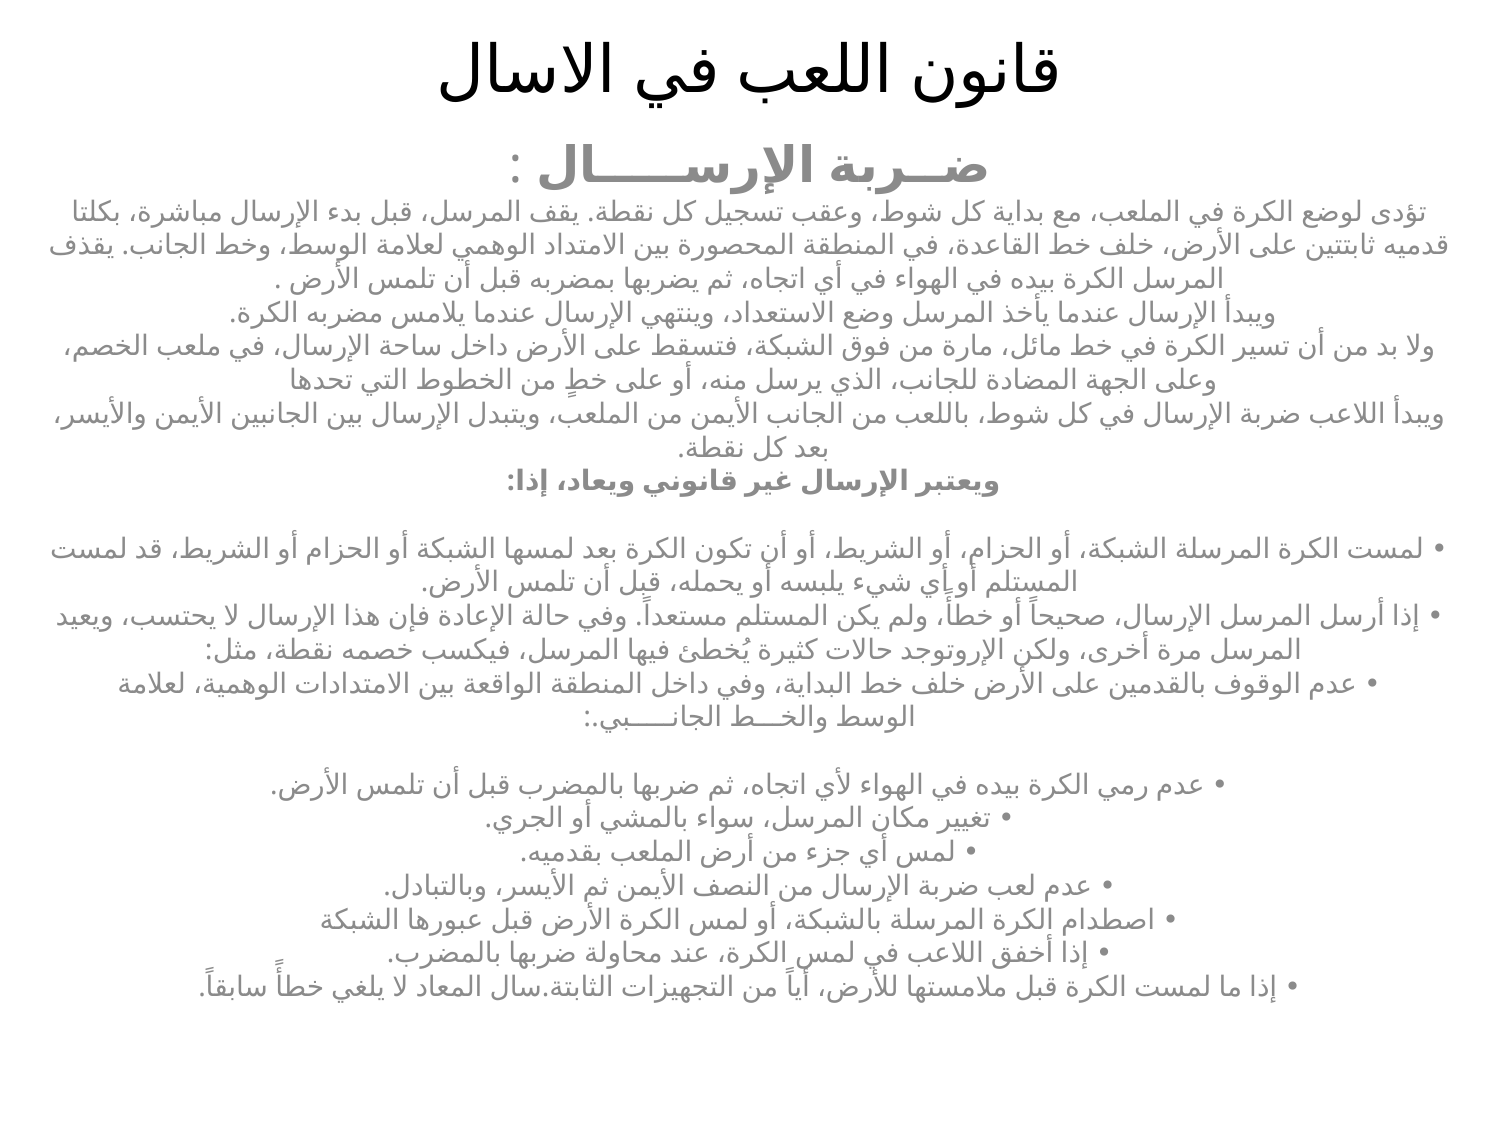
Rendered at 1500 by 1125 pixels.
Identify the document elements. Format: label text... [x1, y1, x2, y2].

title قانون اللعب في الاسال [112, 19, 1388, 114]
subtitle ضــربة الإرســـــال : تؤدى لوضع الكرة في الملعب، مع بداية كل شوط، وعقب تسجيل كل نقطة. يقف المرسل، قبل بدء الإرسال مباشرة، بكلتا قدميه ثابتتين على الأرض، خلف خط القاعدة، في المنطقة المحصورة بين الامتداد الوهمي لعلامة الوسط، وخط الجانب. يقذف المرسل الكرة بيده في الهواء في أي اتجاه، ثم يضربها بمضربه قبل أن تلمس الأرض . ويبدأ الإرسال عندما يأخذ المرسل وضع الاستعداد، وينتهي الإرسال عندما يلامس مضربه الكرة. ولا بد من أن تسير الكرة في خط مائل، مارة من فوق الشبكة، فتسقط على الأرض داخل ساحة الإرسال، في ملعب الخصم، وعلى الجهة المضادة للجانب، الذي يرسل منه، أو على خطٍ من الخطوط التي تحدها ويبدأ اللاعب ضربة الإرسال في كل شوط، باللعب من الجانب الأيمن من الملعب، ويتبدل الإرسال بين الجانبين الأيمن والأيسر، بعد كل نقطة. ويعتبر الإرسال غير قانوني ويعاد، إذا: • لمست الكرة المرسلة الشبكة، أو الحزام، أو الشريط، أو أن تكون الكرة بعد لمسها الشبكة أو الحزام أو الشريط، قد لمست المستلم أو أي شيء يلبسه أو يحمله، قبل أن تلمس الأرض. • إذا أرسل المرسل الإرسال، صحيحاً أو خطأً، ولم يكن المستلم مستعداً. وفي حالة الإعادة فإن هذا الإرسال لا يحتسب، ويعيد المرسل مرة أخرى، ولكن الإروتوجد حالات كثيرة يُخطئ فيها المرسل، فيكسب خصمه نقطة، مثل: • عدم الوقوف بالقدمين على الأرض خلف خط البداية، وفي داخل المنطقة الواقعة بين الامتدادات الوهمية، لعلامة الوسط والخـــط الجانـــــبي.: • عدم رمي الكرة بيده في الهواء لأي اتجاه، ثم ضربها بالمضرب قبل أن تلمس الأرض. • تغيير مكان المرسل، سواء بالمشي أو الجري. • لمس أي جزء من أرض الملعب بقدميه. • عدم لعب ضربة الإرسال من النصف الأيمن ثم الأيسر، وبالتبادل. • اصطدام الكرة المرسلة بالشبكة، أو لمس الكرة الأرض قبل عبورها الشبكة • إذا أخفق اللاعب في لمس الكرة، عند محاولة ضربها بالمضرب. • إذا ما لمست الكرة قبل ملامستها للأرض، أياً من التجهيزات الثابتة.سال المعاد لا يلغي خطأً سابقاً. [29, 125, 1471, 1094]
